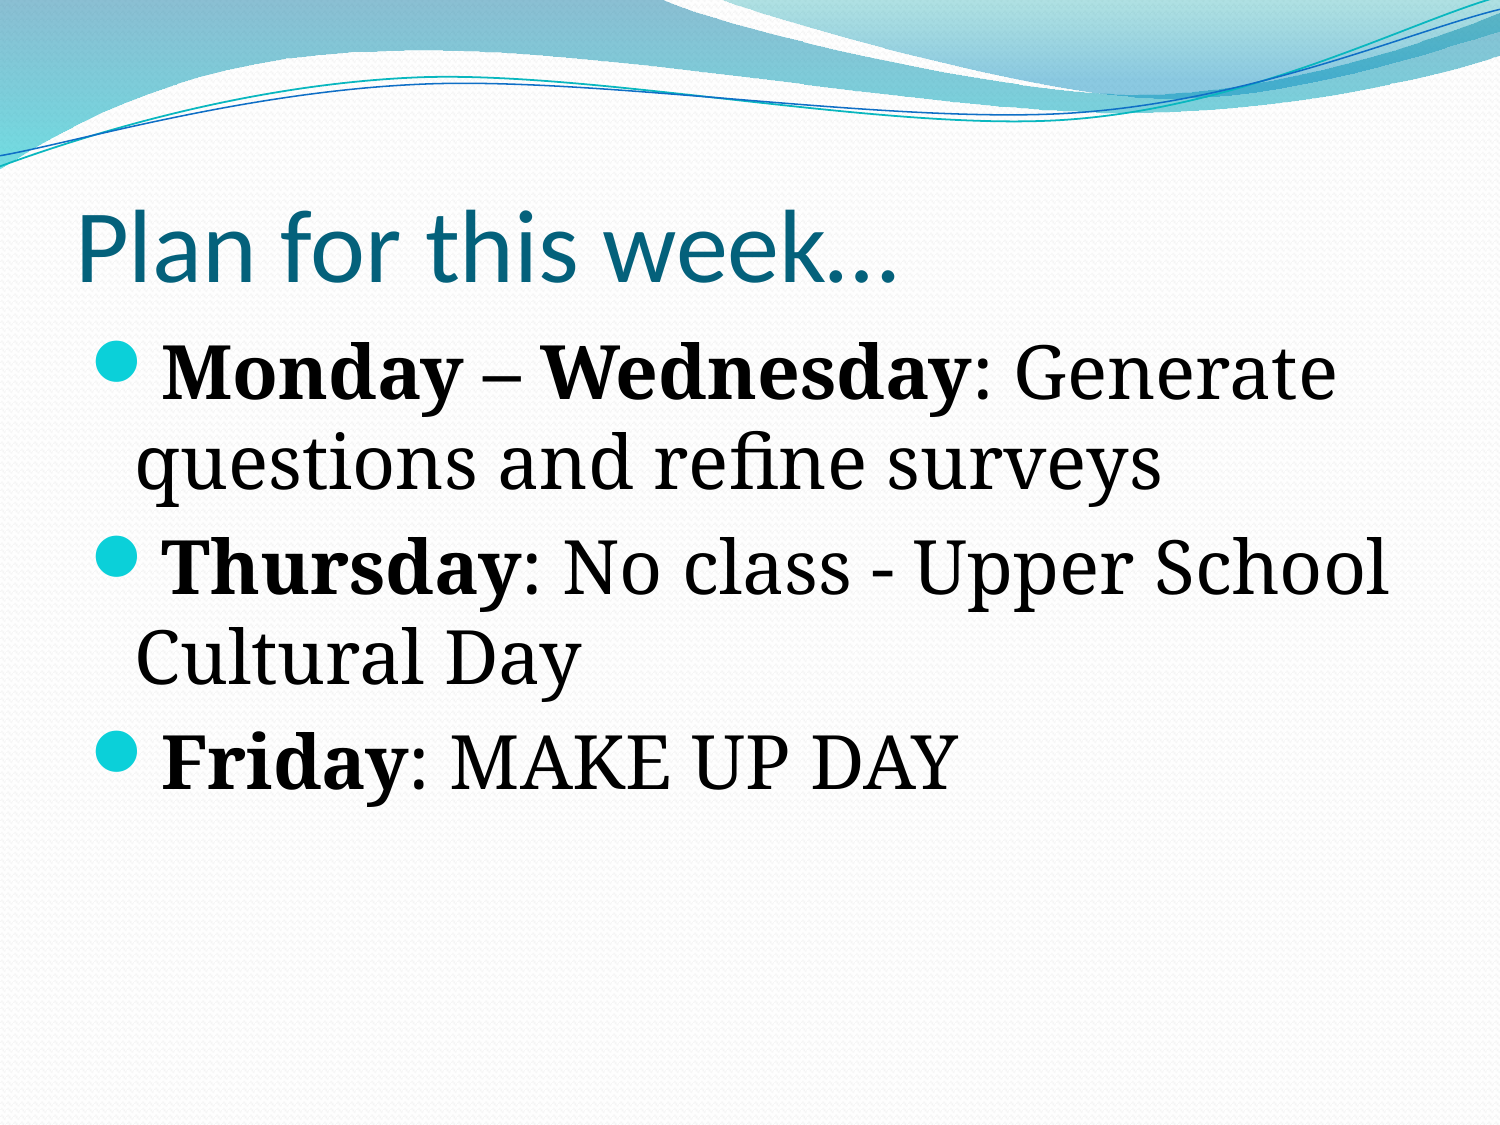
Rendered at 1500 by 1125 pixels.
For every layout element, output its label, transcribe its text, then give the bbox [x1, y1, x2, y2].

list Monday – Wednesday: Generate questions and refine surveys Thursday: No class - Upper School Cultural Day Friday: MAKE UP DAY [75, 317, 1425, 1038]
title Plan for this week… [75, 115, 1425, 303]
